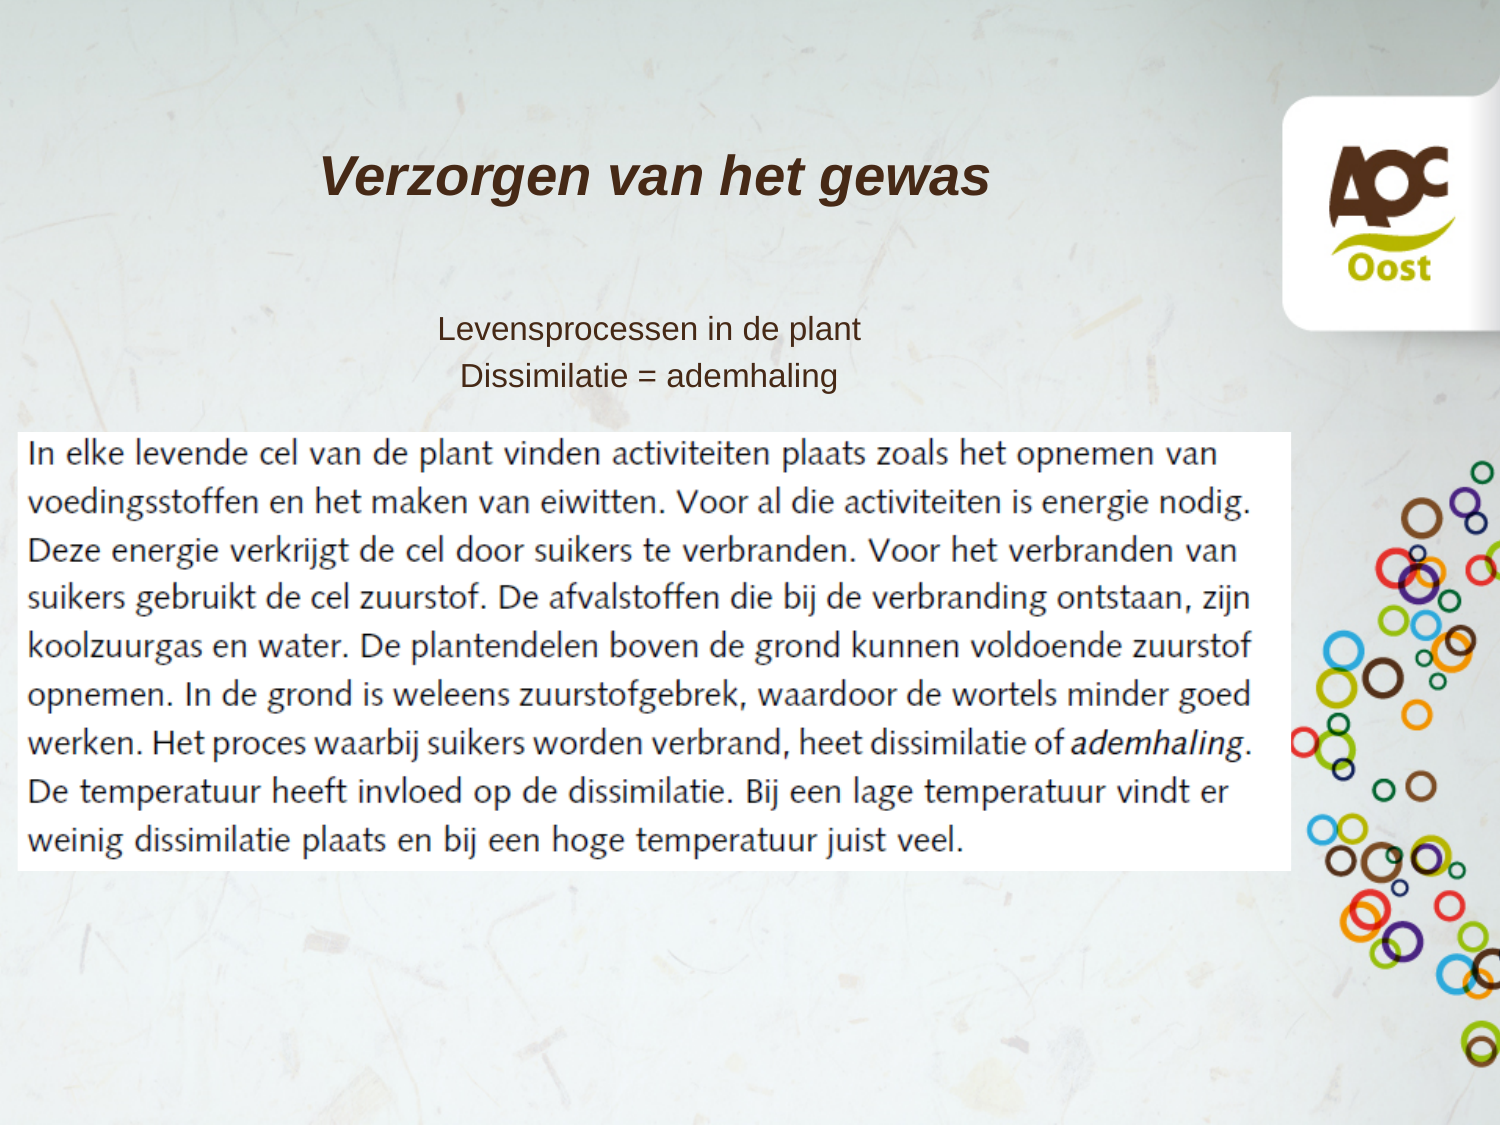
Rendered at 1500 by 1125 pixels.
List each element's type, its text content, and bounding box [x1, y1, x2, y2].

title Verzorgen van het gewas [112, 101, 1199, 244]
subtitle Levensprocessen in de plant Dissimilatie = ademhaling [64, 253, 1235, 430]
picture [0, 0, 1500, 1125]
